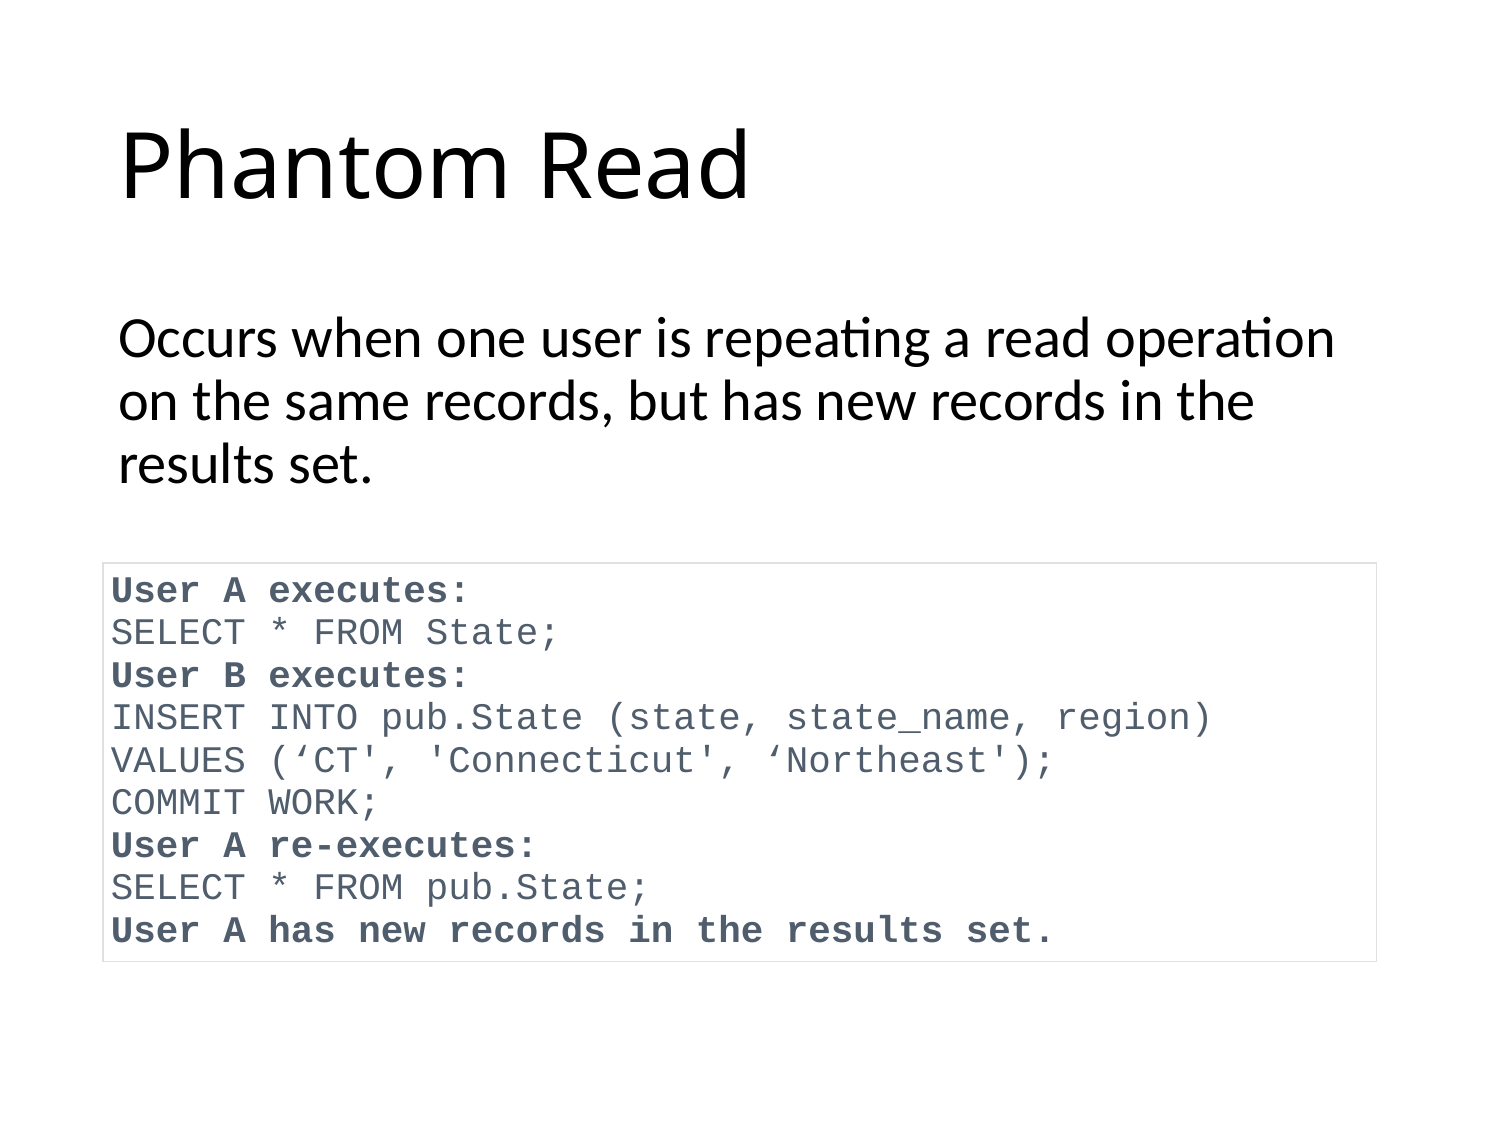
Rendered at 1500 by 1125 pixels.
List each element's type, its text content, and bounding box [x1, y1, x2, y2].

table_header User A executes: SELECT * FROM State; User B executes: INSERT INTO pub.State (state, state_name, region) VALUES (‘CT', 'Connecticut', ‘Northeast'); COMMIT WORK; User A re-executes: SELECT * FROM pub.State; User A has new records in the results set. [104, 564, 1376, 961]
list Occurs when one user is repeating a read operation on the same records, but has new records in the results set. [103, 299, 1397, 564]
title Phantom Read [103, 59, 1397, 278]
